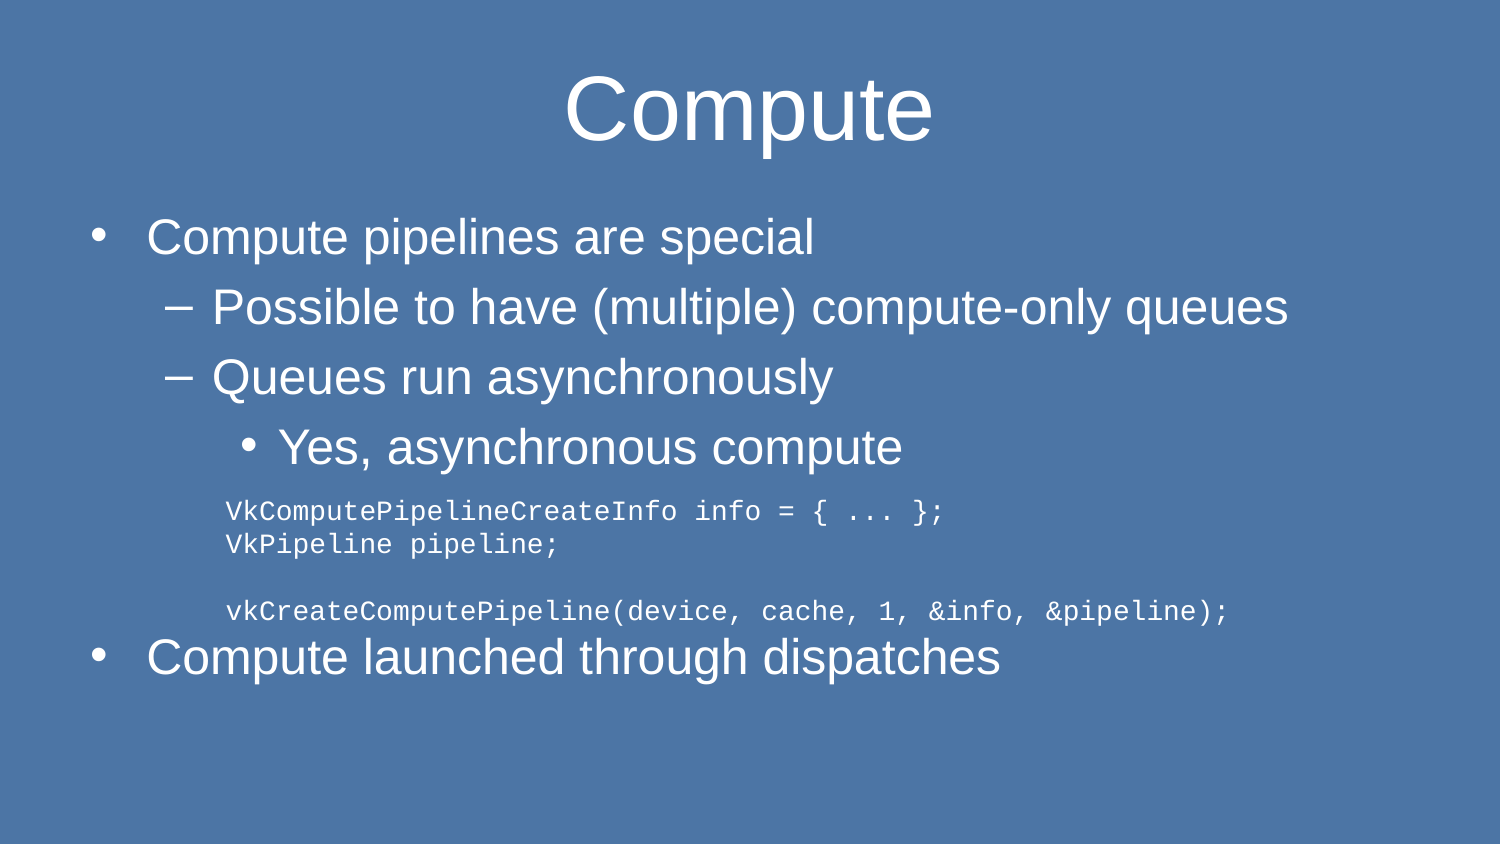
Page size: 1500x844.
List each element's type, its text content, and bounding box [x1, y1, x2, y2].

list Compute pipelines are special Possible to have (multiple) compute-only queues Queues run asynchronously Yes, asynchronous compute Compute launched through dispatches [75, 196, 1425, 754]
text_box VkComputePipelineCreateInfo info = { ... }; VkPipeline pipeline; vkCreateComputePipeline(device, cache, 1, &info, &pipeline); [210, 484, 1246, 634]
title Compute [75, 33, 1425, 175]
